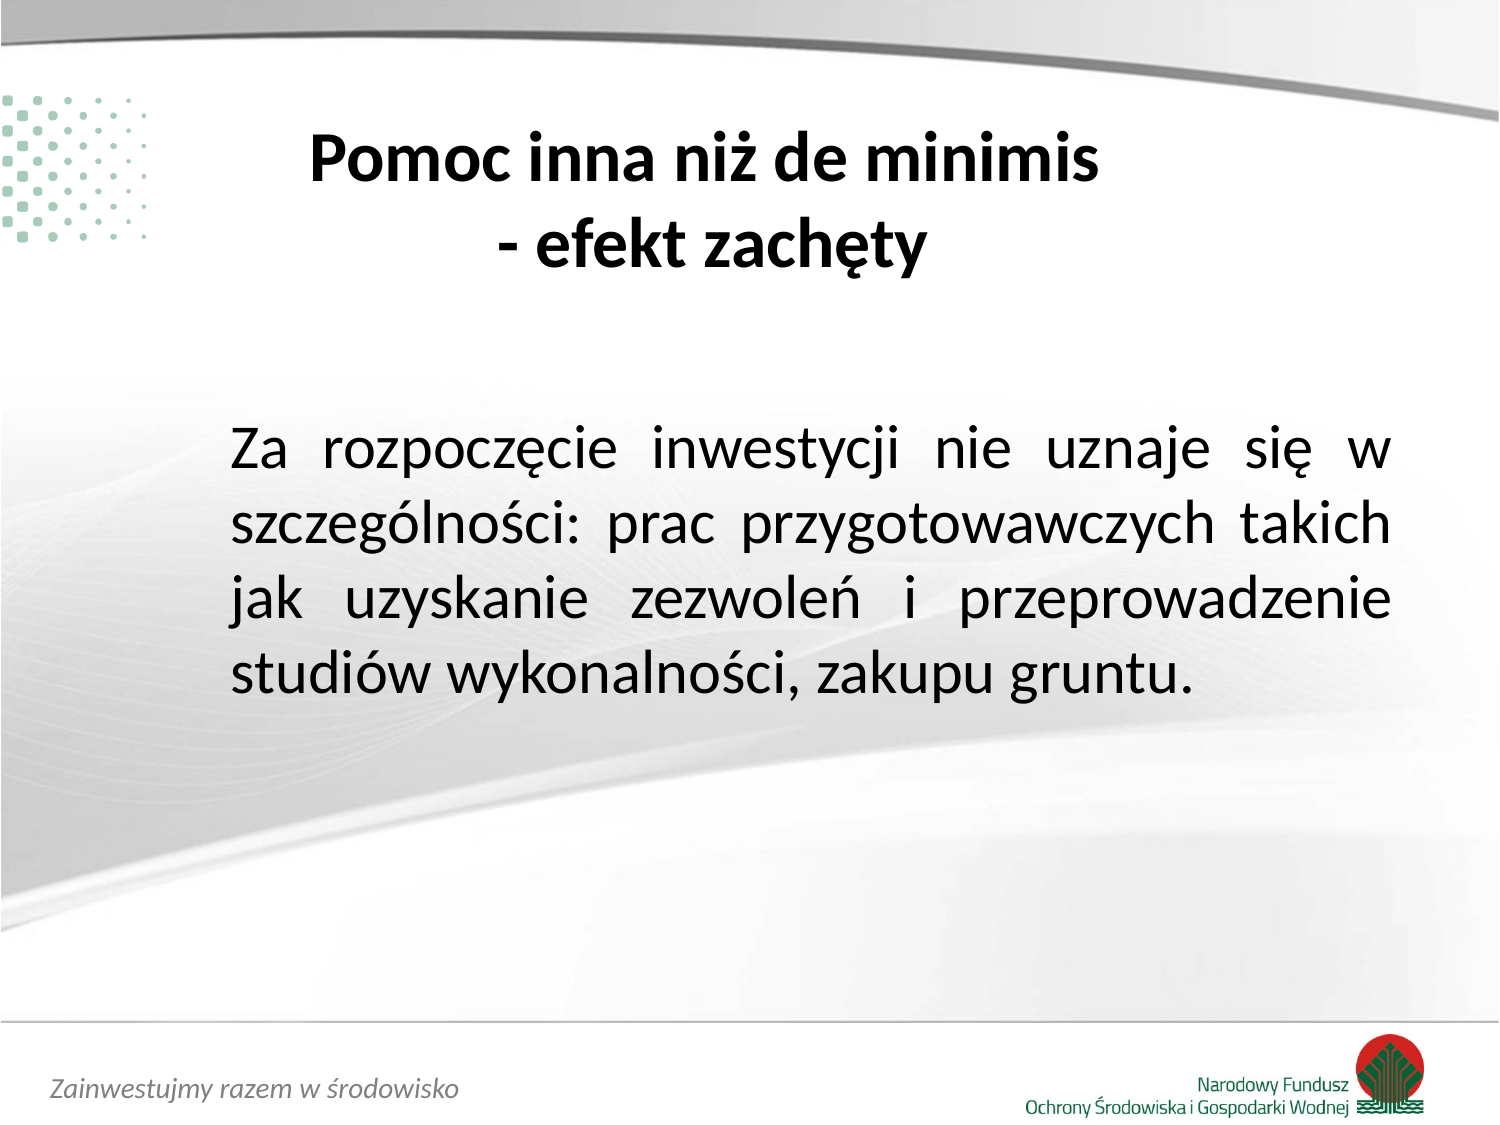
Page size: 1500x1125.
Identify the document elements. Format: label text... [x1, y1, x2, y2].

picture [0, 0, 1499, 1023]
picture [1026, 1034, 1424, 1118]
list Za rozpoczęcie inwestycji nie uznaje się w szczególności: prac przygotowawczych takich jak uzyskanie zezwoleń i przeprowadzenie studiów wykonalności, zakupu gruntu. [159, 326, 1409, 929]
title Pomoc inna niż de minimis - efekt zachęty [88, 101, 1338, 290]
